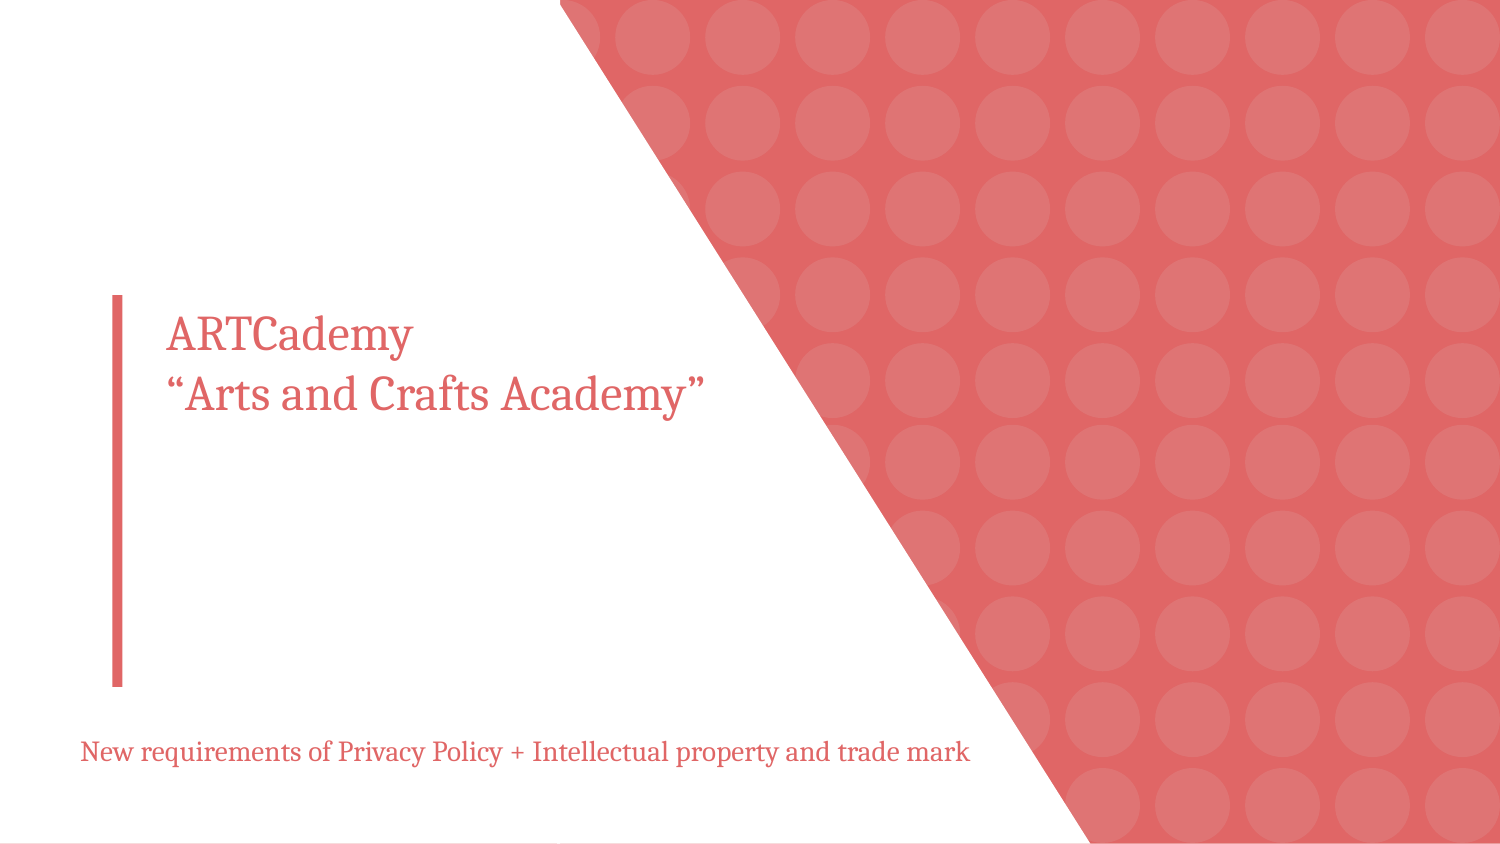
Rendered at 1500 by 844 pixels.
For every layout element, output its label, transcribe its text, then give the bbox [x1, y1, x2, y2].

title ARTCademy “Arts and Crafts Academy” [151, 330, 785, 436]
subtitle [151, 510, 968, 701]
text_box New requirements of Privacy Policy + Intellectual property and trade mark [65, 724, 994, 775]
